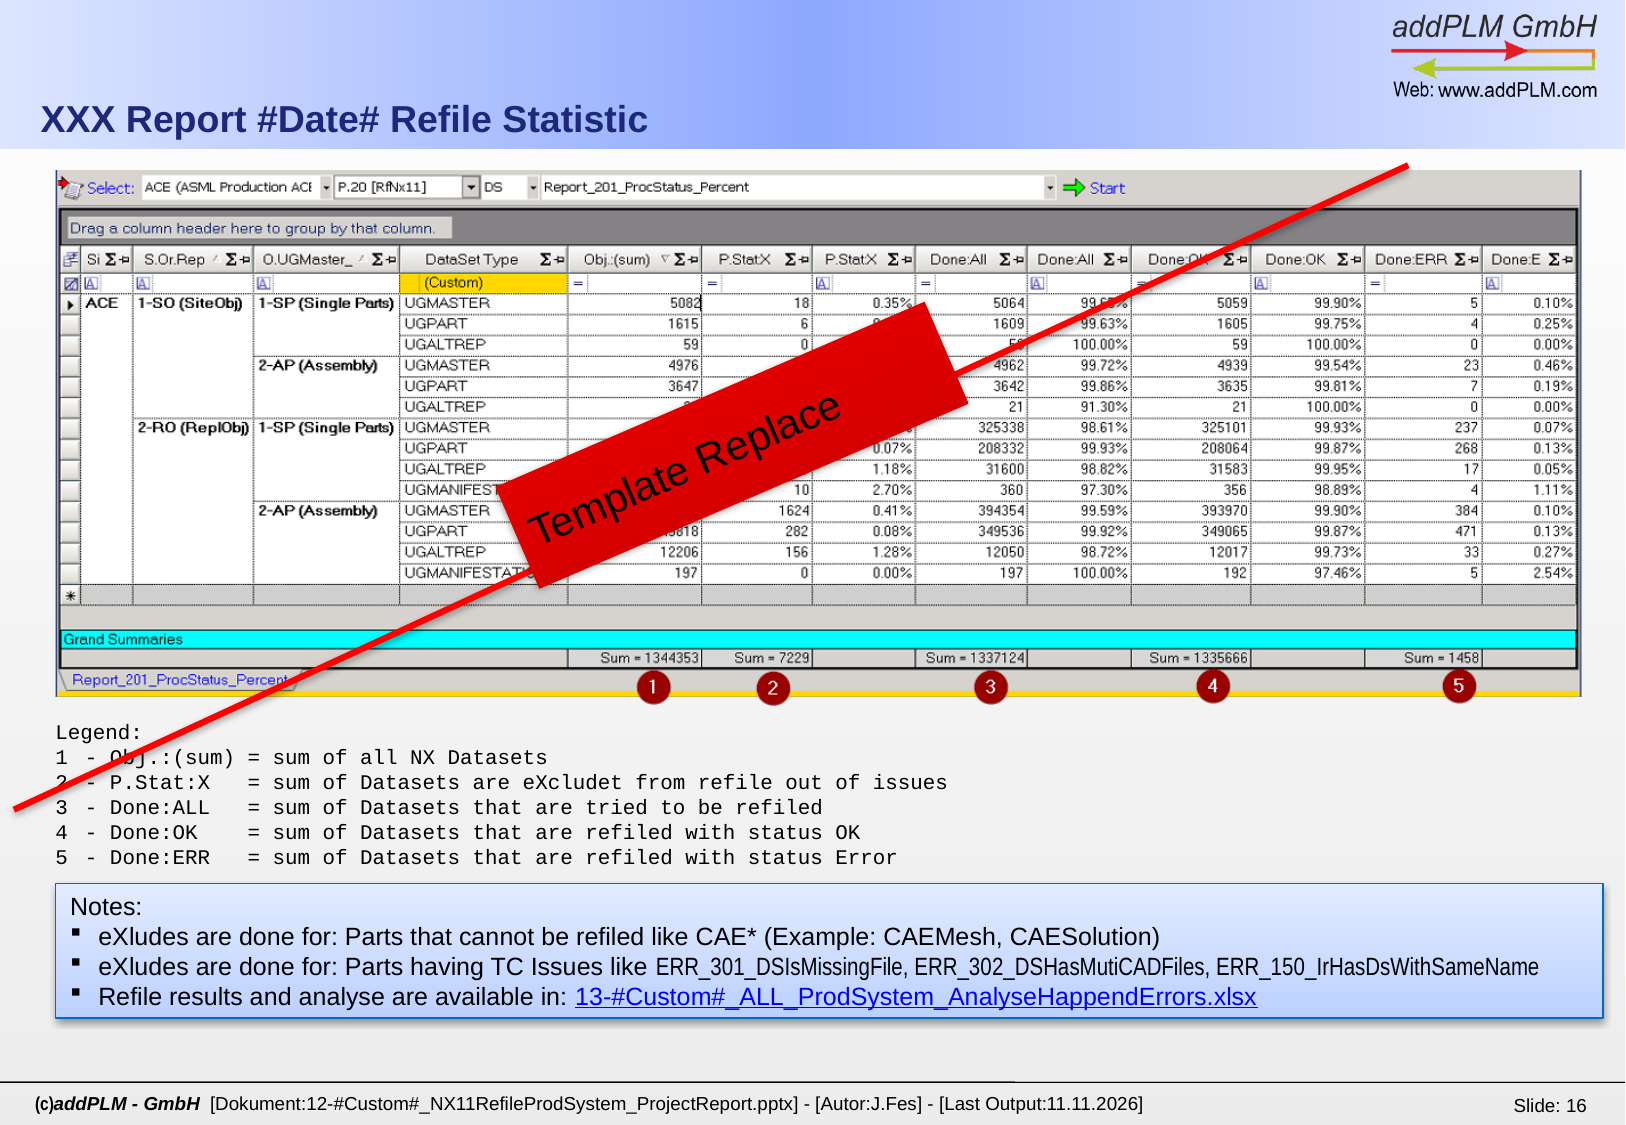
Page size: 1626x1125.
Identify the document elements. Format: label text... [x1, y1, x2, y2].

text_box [13, 165, 1409, 810]
text_box Notes: eXludes are done for: Parts that cannot be refiled like CAE* (Example: CAEMesh, CAESolution) eXludes are done for: Parts having TC Issues like ERR_301_DSIsMissingFile, ERR_302_DSHasMutiCADFiles, ERR_150_IrHasDsWithSameName Refile results and analyse are available in: 13-#Custom#_ALL_ProdSystem_AnalyseHappendErrors.xlsx [55, 883, 1604, 1019]
picture [1391, 14, 1597, 97]
picture [1409, 169, 1582, 706]
title XXX Report #Date# Refile Statistic [40, 67, 1582, 141]
text_box Legend: - Obj.:(sum) = sum of all NX Datasets - P.Stat:X = sum of Datasets are eXcludet from refile out of issues - Done:ALL = sum of Datasets that are tried to be refiled - Done:OK = sum of Datasets that are refiled with status OK - Done:ERR = sum of Datasets that are refiled with status Error [40, 714, 1582, 876]
